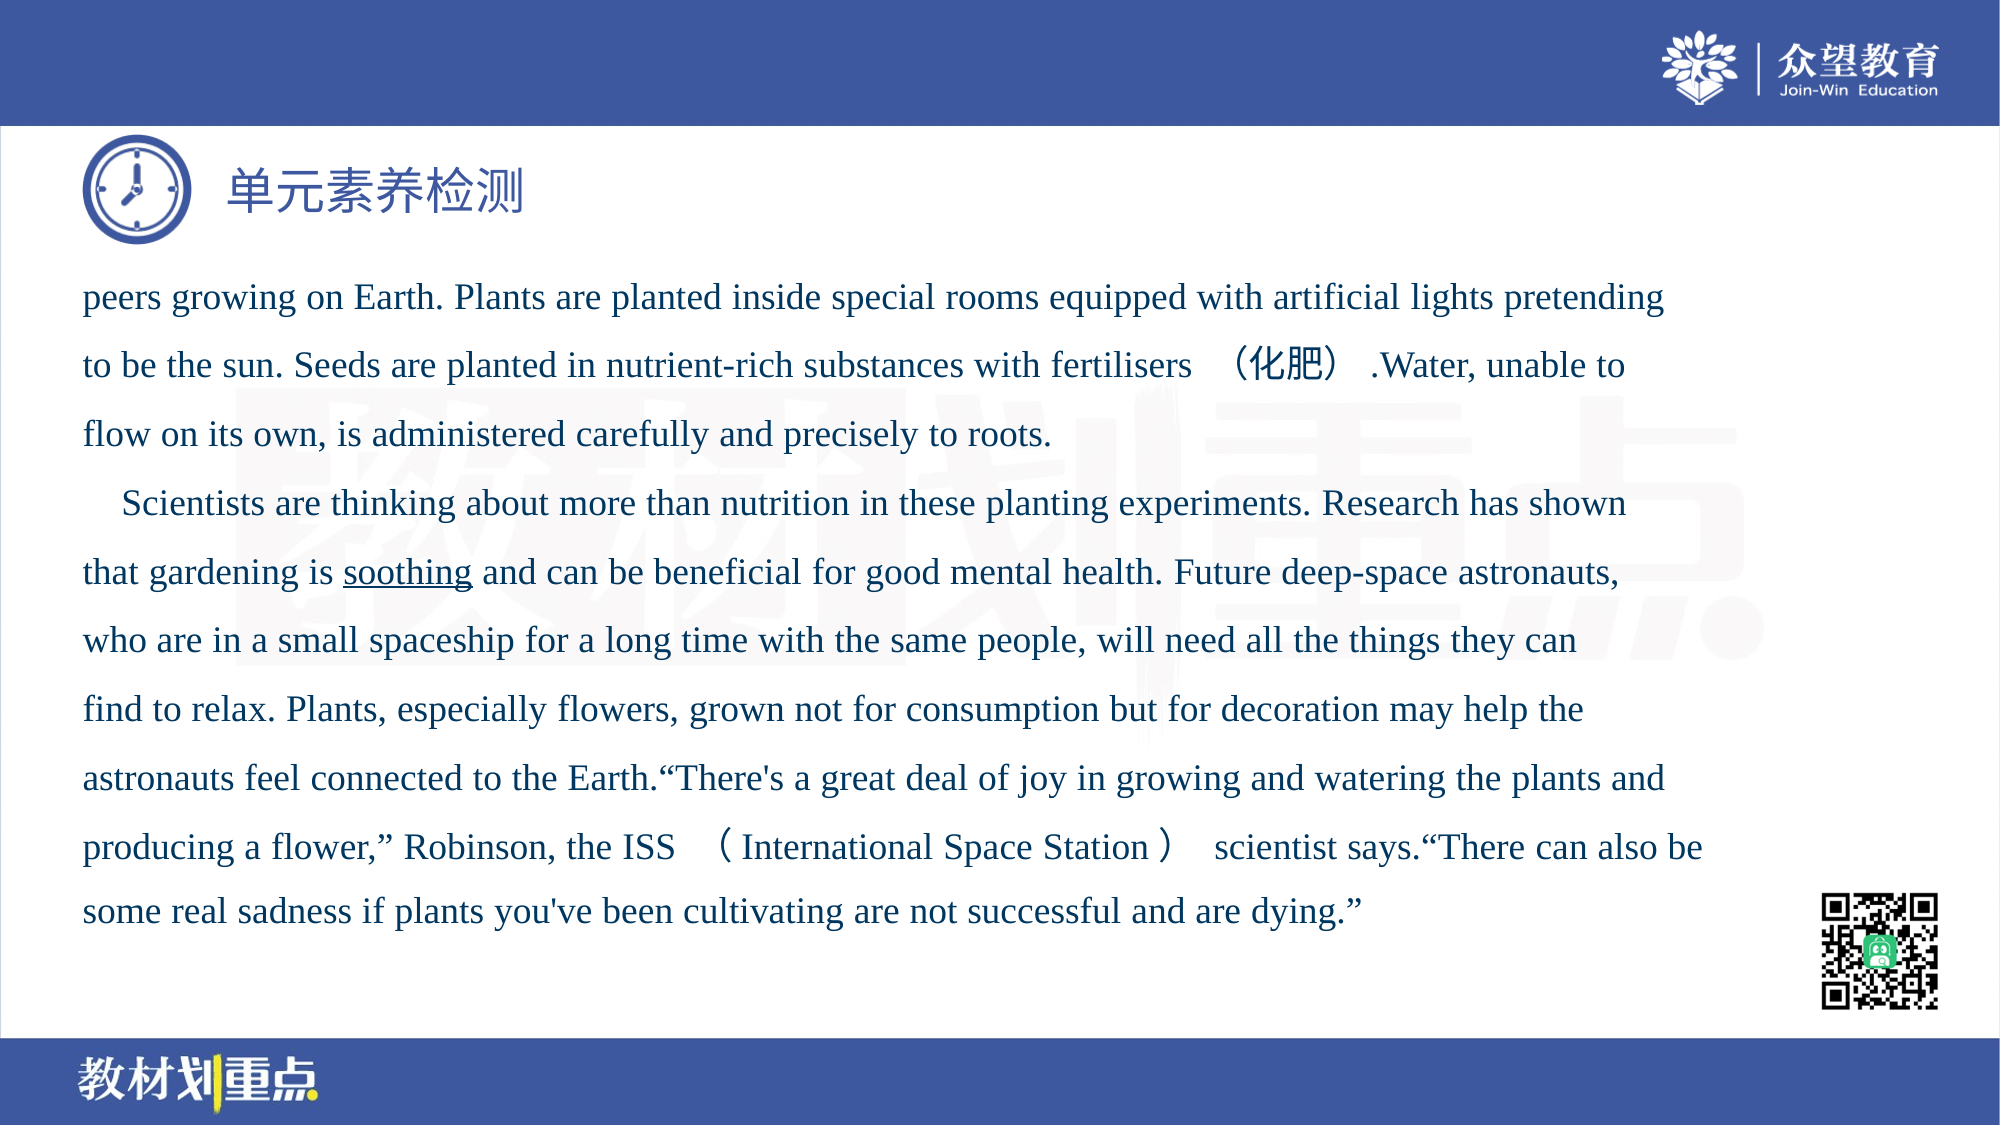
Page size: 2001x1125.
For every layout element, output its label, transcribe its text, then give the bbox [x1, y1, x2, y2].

text_box peers growing on Earth. Plants are planted inside special rooms equipped with artificial lights pretending to be the sun. Seeds are planted in nutrient-rich substances with fertilisers （化肥）.Water, unable to flow on its own, is administered carefully and precisely to roots. Scientists are thinking about more than nutrition in these planting experiments. Research has shown that gardening is soothing and can be beneficial for good mental health. Future deep-space astronauts, who are in a small spaceship for a long time with the same people, will need all the things they can find to relax. Plants, especially flowers, grown not for consumption but for decoration may help the astronauts feel connected to the Earth.“There's a great deal of joy in growing and watering the plants and producing a flower,” Robinson, the ISS （International Space Station） scientist says.“There can also be some real sadness if plants you've been cultivating are not successful and are dying.” [82, 248, 1817, 925]
picture [0, 0, 2000, 1125]
